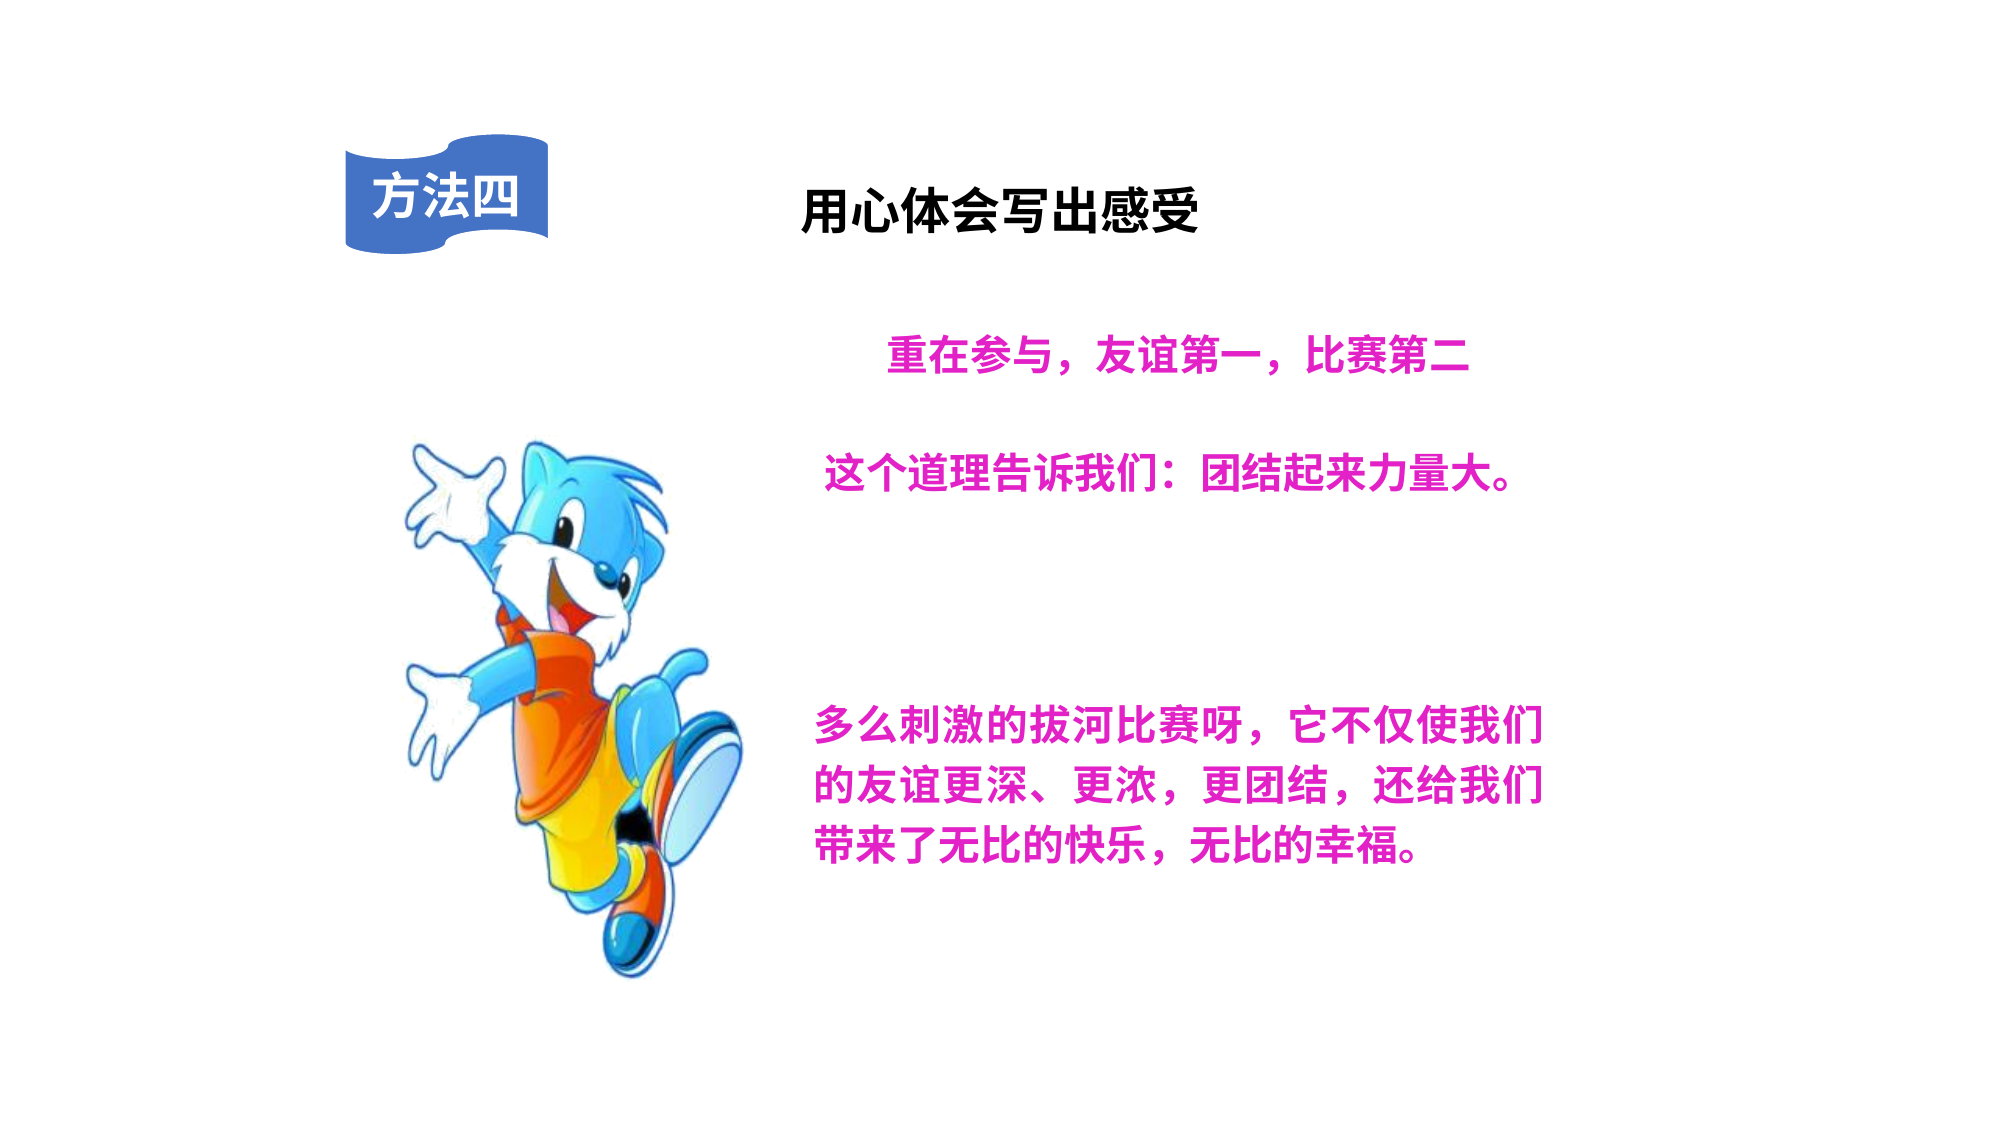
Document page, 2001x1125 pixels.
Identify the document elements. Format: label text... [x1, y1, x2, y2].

text_box 重在参与，友谊第一，比赛第二 [781, 305, 1577, 403]
text_box 用心体会写出感受 [785, 171, 1216, 247]
text_box 多么刺激的拔河比赛呀，它不仅使我们的友谊更深、更浓，更团结，还给我们带来了无比的快乐，无比的幸福。 [781, 611, 1577, 947]
picture [402, 435, 747, 1001]
text_box 这个道理告诉我们：团结起来力量大。 [781, 423, 1577, 521]
text_box 方法四 [342, 131, 551, 258]
